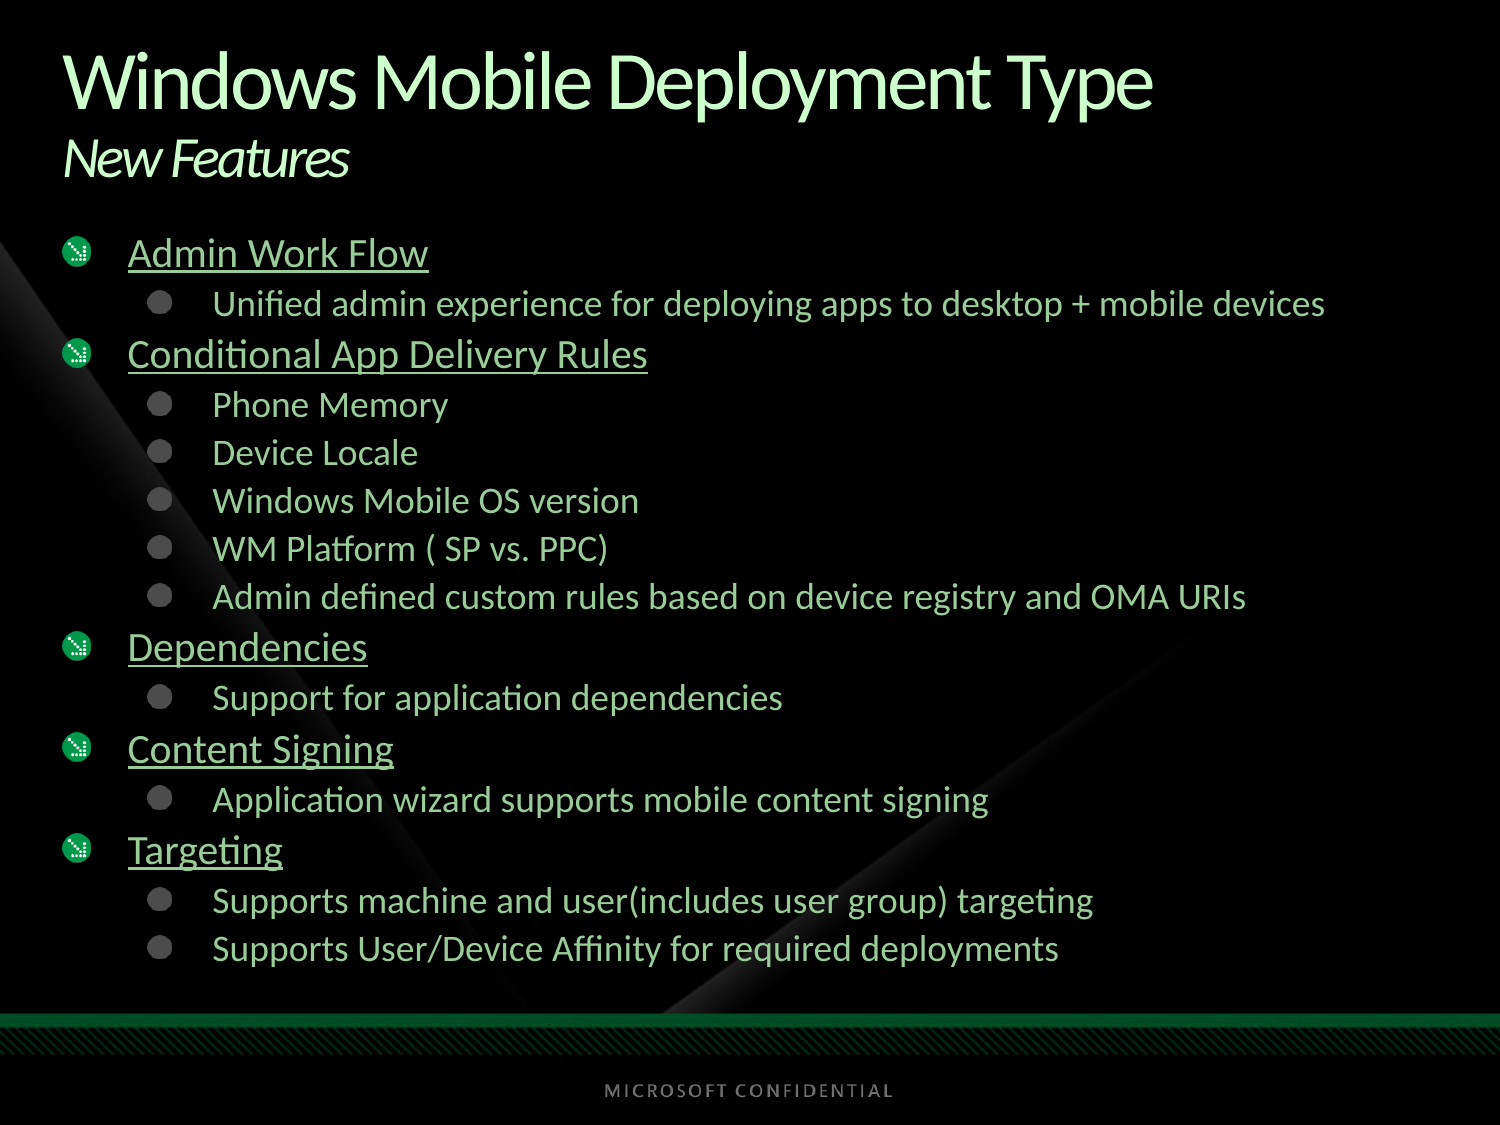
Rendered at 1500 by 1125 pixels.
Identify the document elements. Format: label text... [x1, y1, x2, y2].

title Windows Mobile Deployment Type New Features [62, 37, 1438, 147]
picture [0, 0, 1500, 1125]
list Admin Work Flow Unified admin experience for deploying apps to desktop + mobile devices Conditional App Delivery Rules Phone Memory Device Locale Windows Mobile OS version WM Platform ( SP vs. PPC) Admin defined custom rules based on device registry and OMA URIs Dependencies Support for application dependencies Content Signing Application wizard supports mobile content signing Targeting Supports machine and user(includes user group) targeting Supports User/Device Affinity for required deployments [62, 231, 1438, 595]
